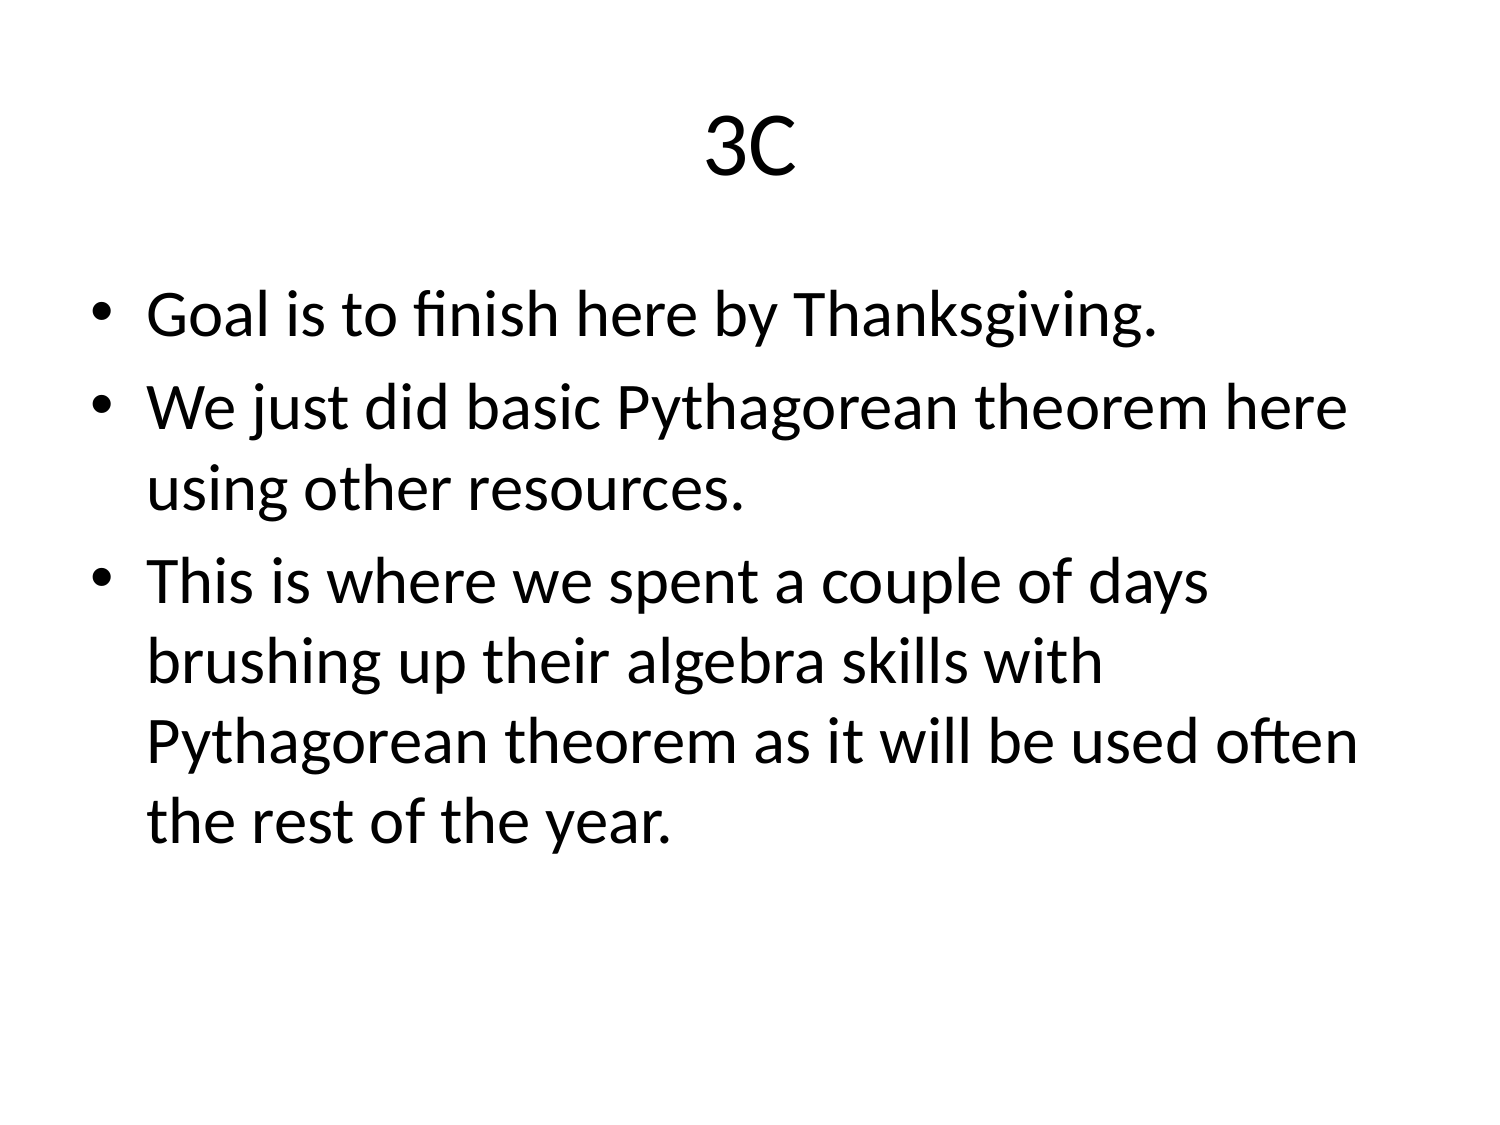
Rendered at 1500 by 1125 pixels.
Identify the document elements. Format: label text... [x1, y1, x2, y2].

title 3C [75, 45, 1425, 233]
list Goal is to finish here by Thanksgiving. We just did basic Pythagorean theorem here using other resources. This is where we spent a couple of days brushing up their algebra skills with Pythagorean theorem as it will be used often the rest of the year. [75, 262, 1425, 1005]
